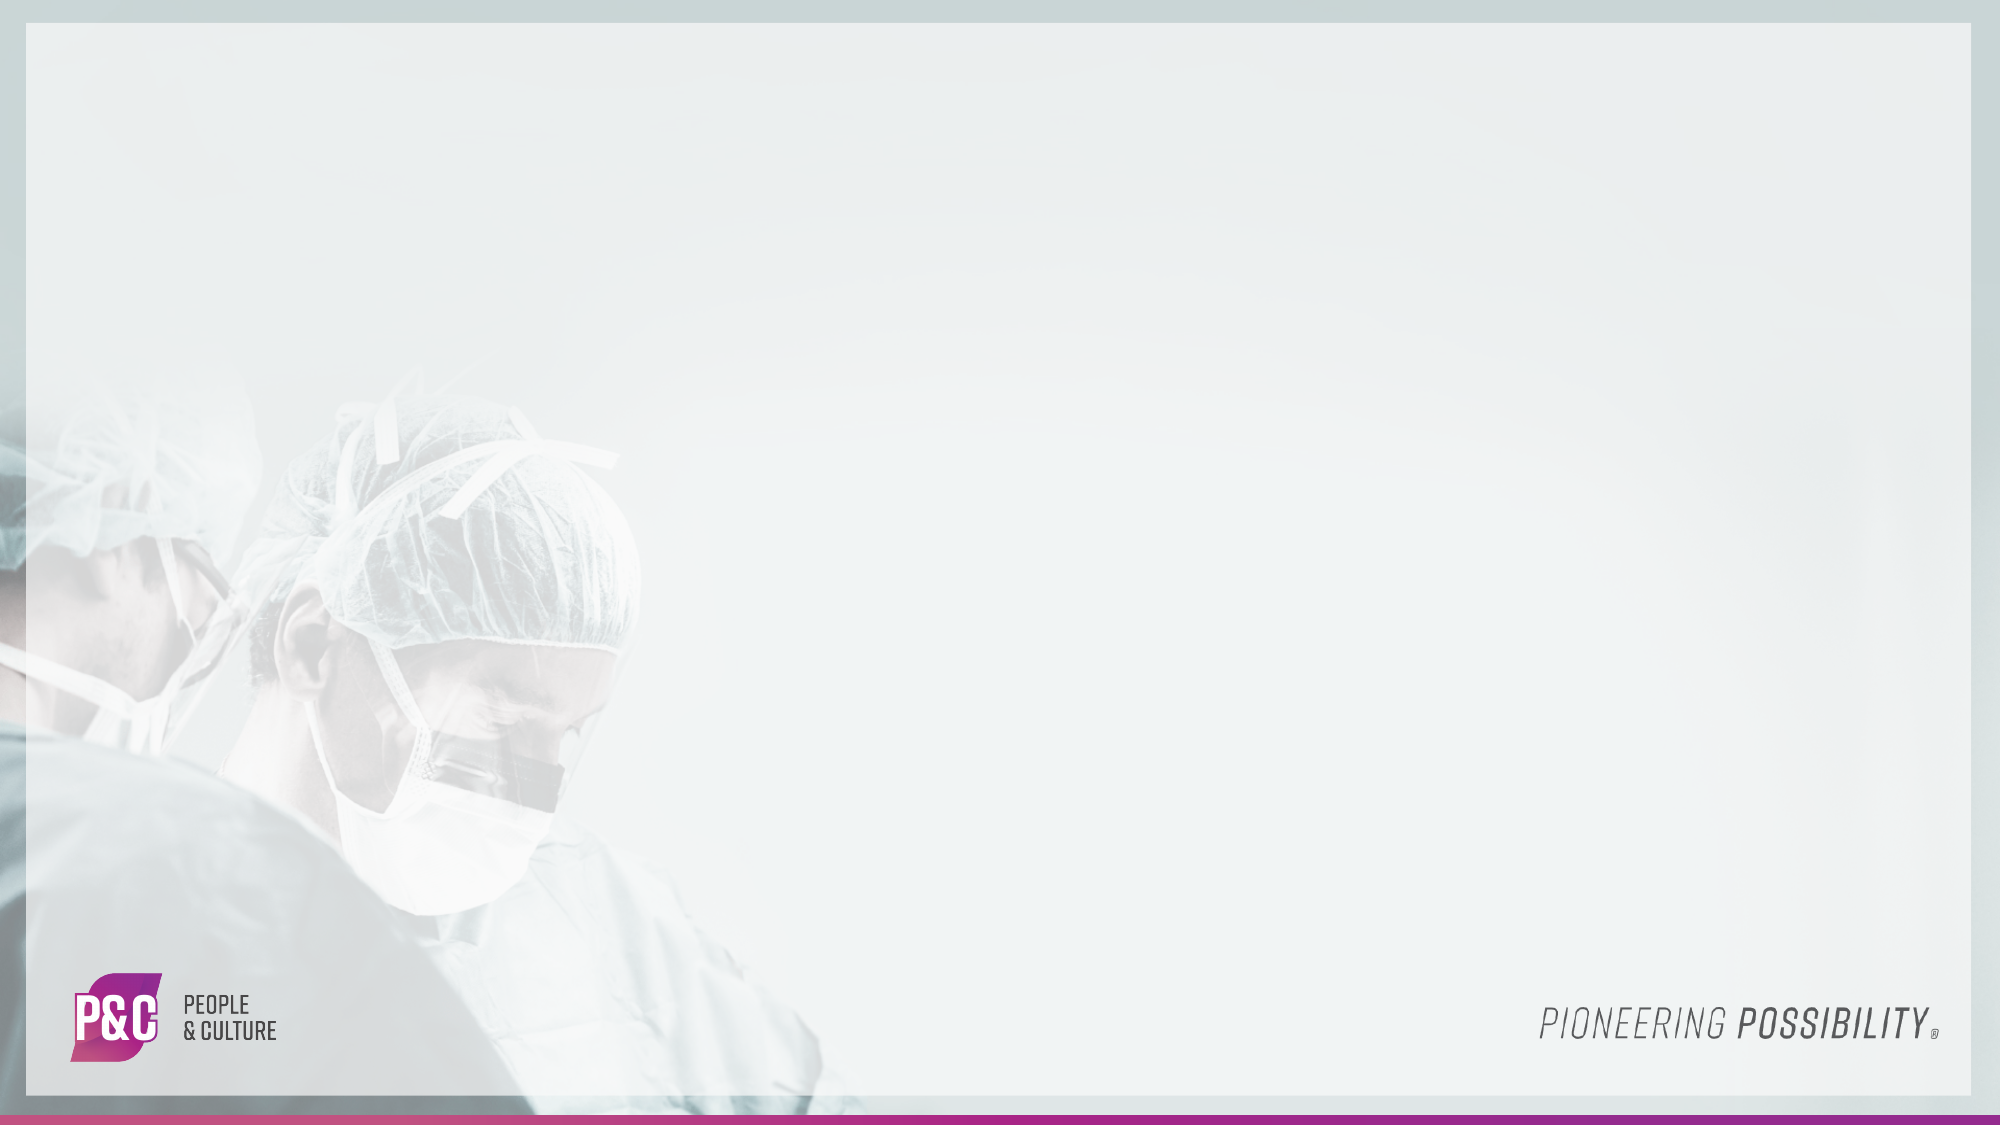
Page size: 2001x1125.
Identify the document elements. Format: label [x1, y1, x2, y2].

picture [0, 973, 2000, 1125]
